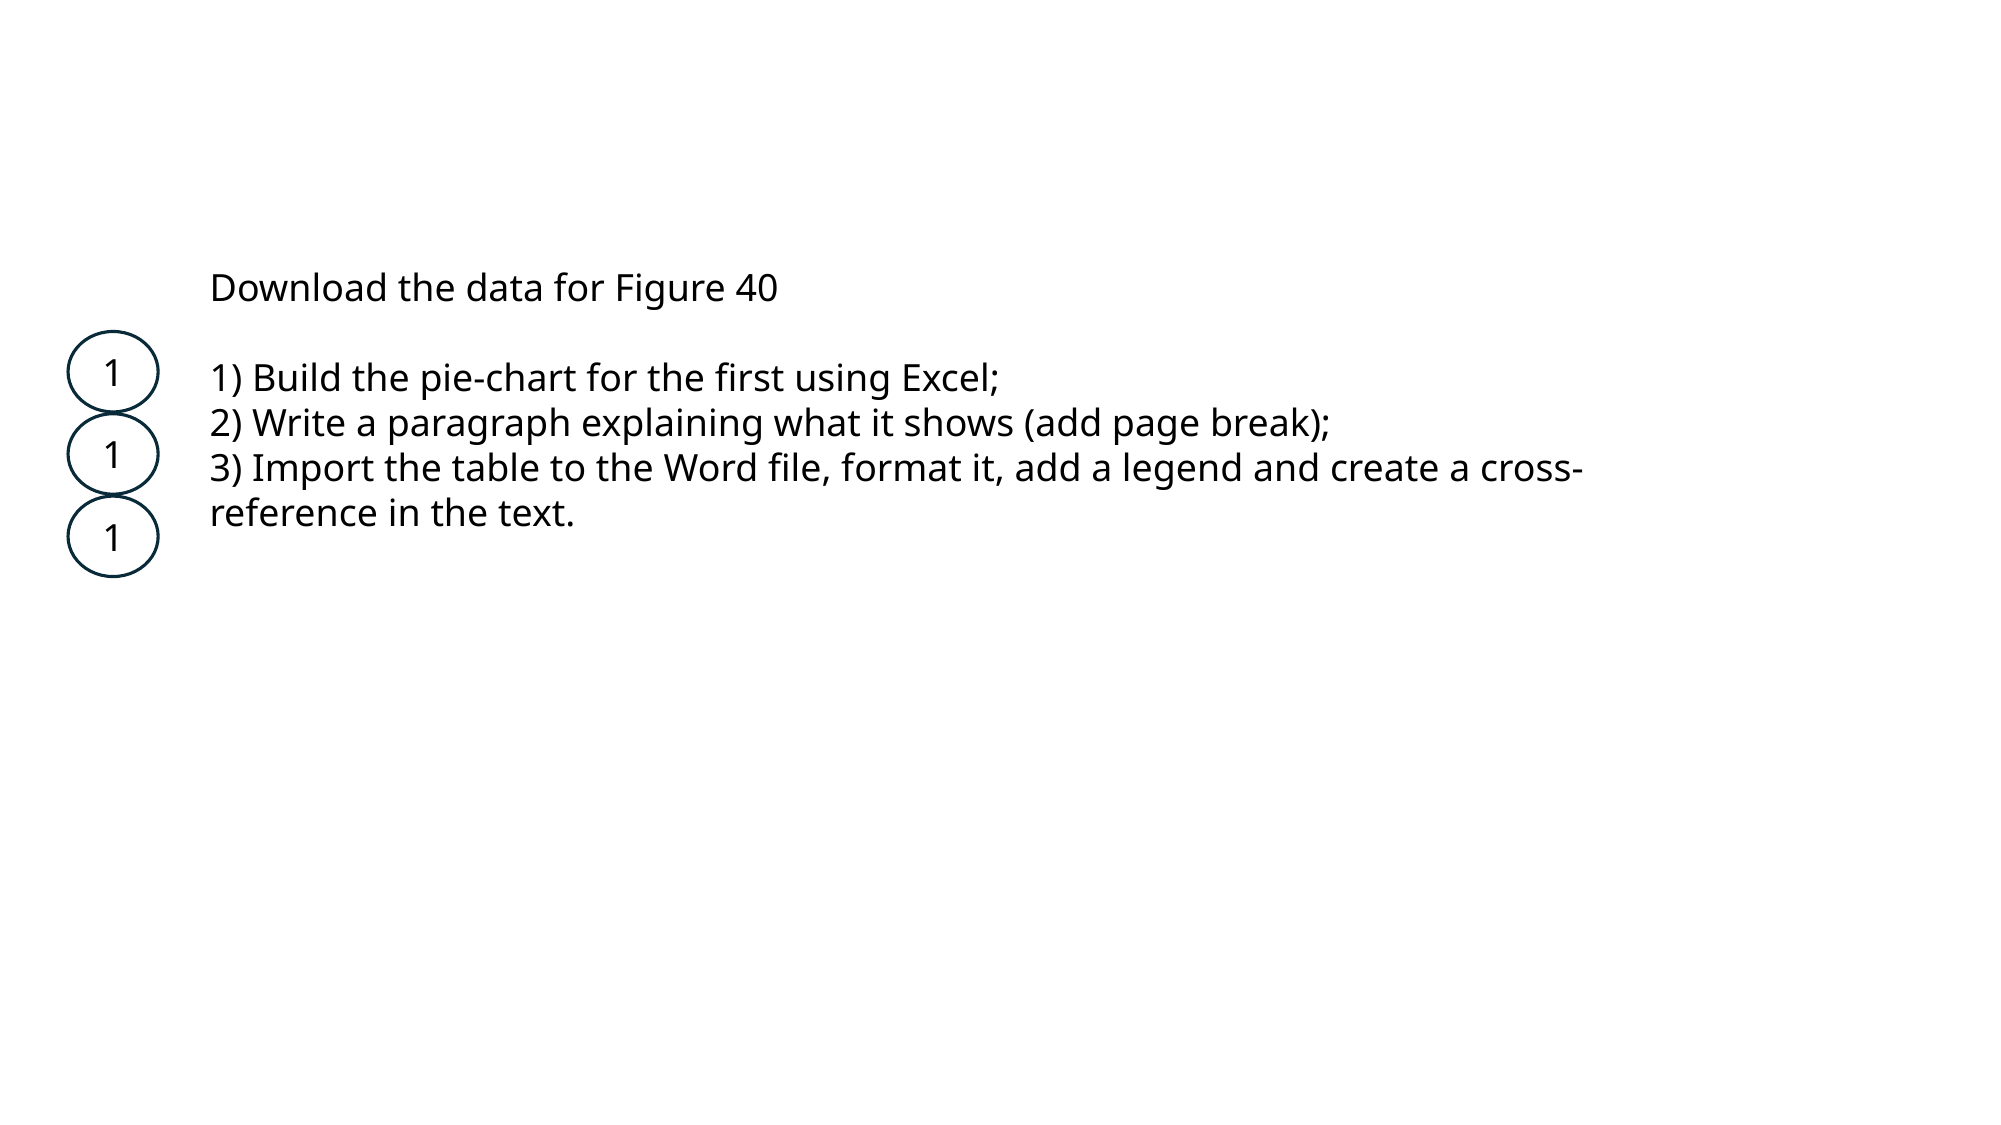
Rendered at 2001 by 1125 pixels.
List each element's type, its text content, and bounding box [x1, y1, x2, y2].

text_box 1 [66, 329, 160, 413]
text_box Download the data for Figure 40 1) Build the pie-chart for the first using Excel; 2) Write a paragraph explaining what it shows (add page break); 3) Import the table to the Word file, format it, add a legend and create a cross-reference in the text. [194, 256, 1763, 631]
text_box 1 [66, 494, 160, 579]
text_box 1 [66, 412, 160, 495]
